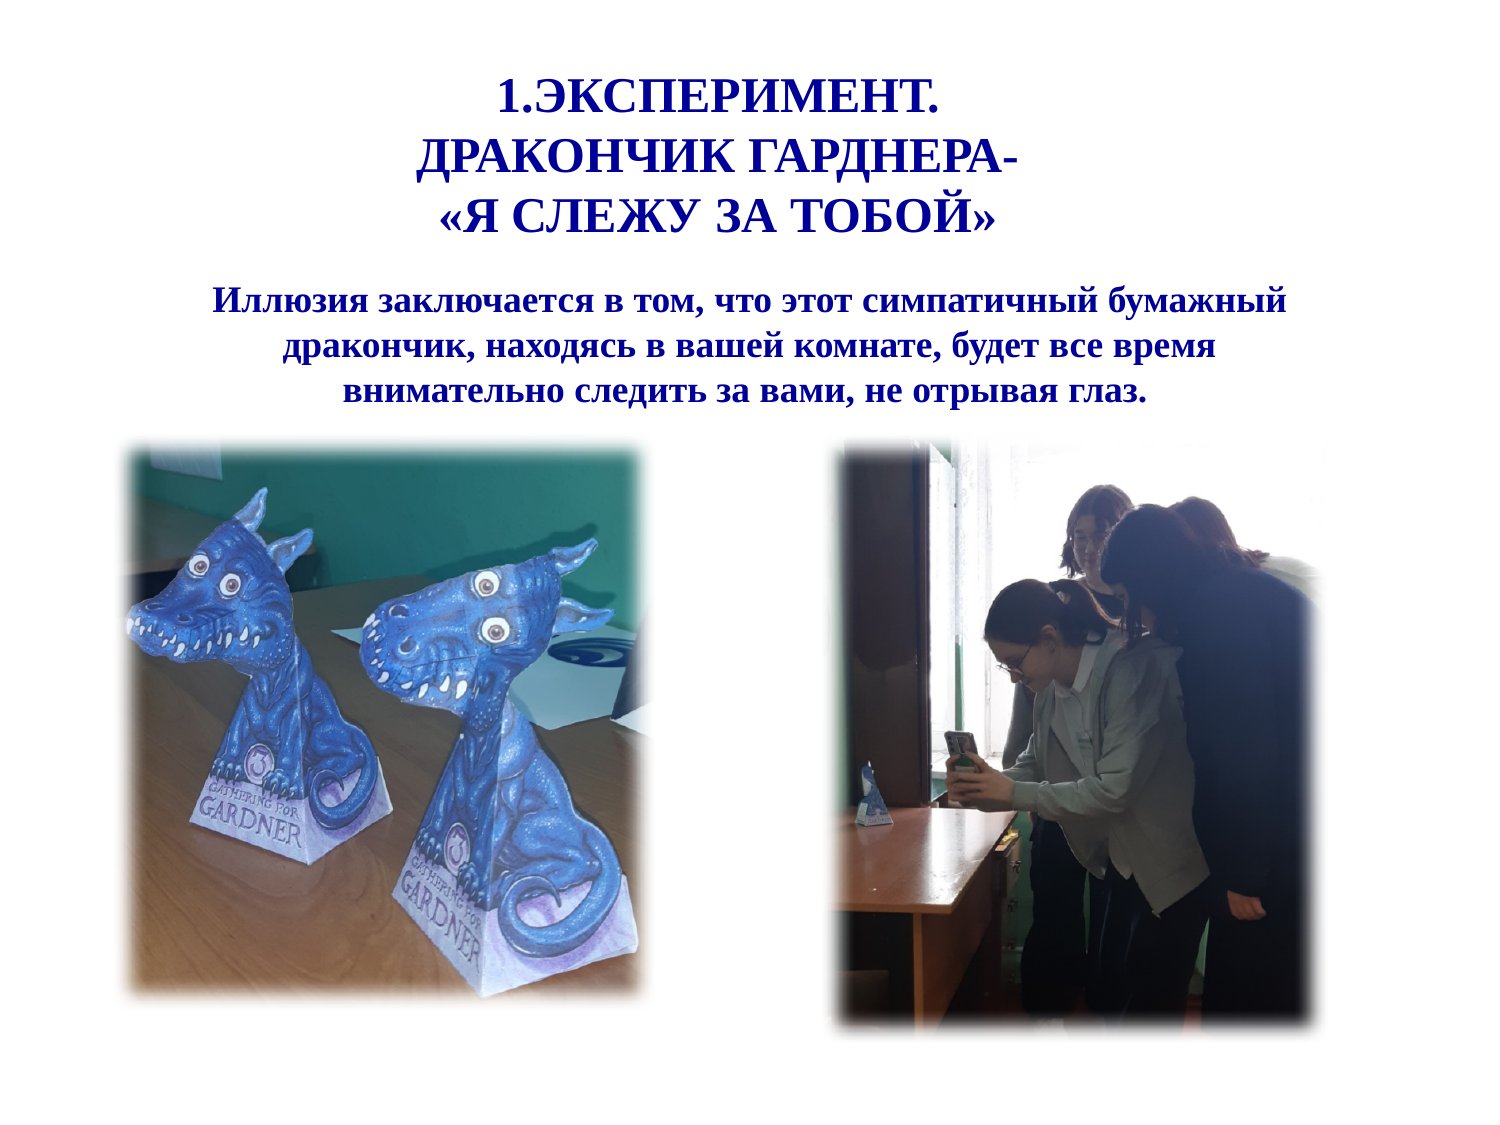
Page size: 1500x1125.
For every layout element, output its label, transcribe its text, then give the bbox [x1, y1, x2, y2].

text_box Иллюзия заключается в том, что этот симпатичный бумажный дракончик, находясь в вашей комнате, будет все время внимательно следить за вами, не отрывая глаз. [182, 267, 1317, 417]
picture [820, 432, 1330, 1044]
text_box 1.эксперимент. Дракончик гарднера- «Я слежу за тобой» [279, 54, 1157, 250]
picture [111, 432, 656, 1012]
